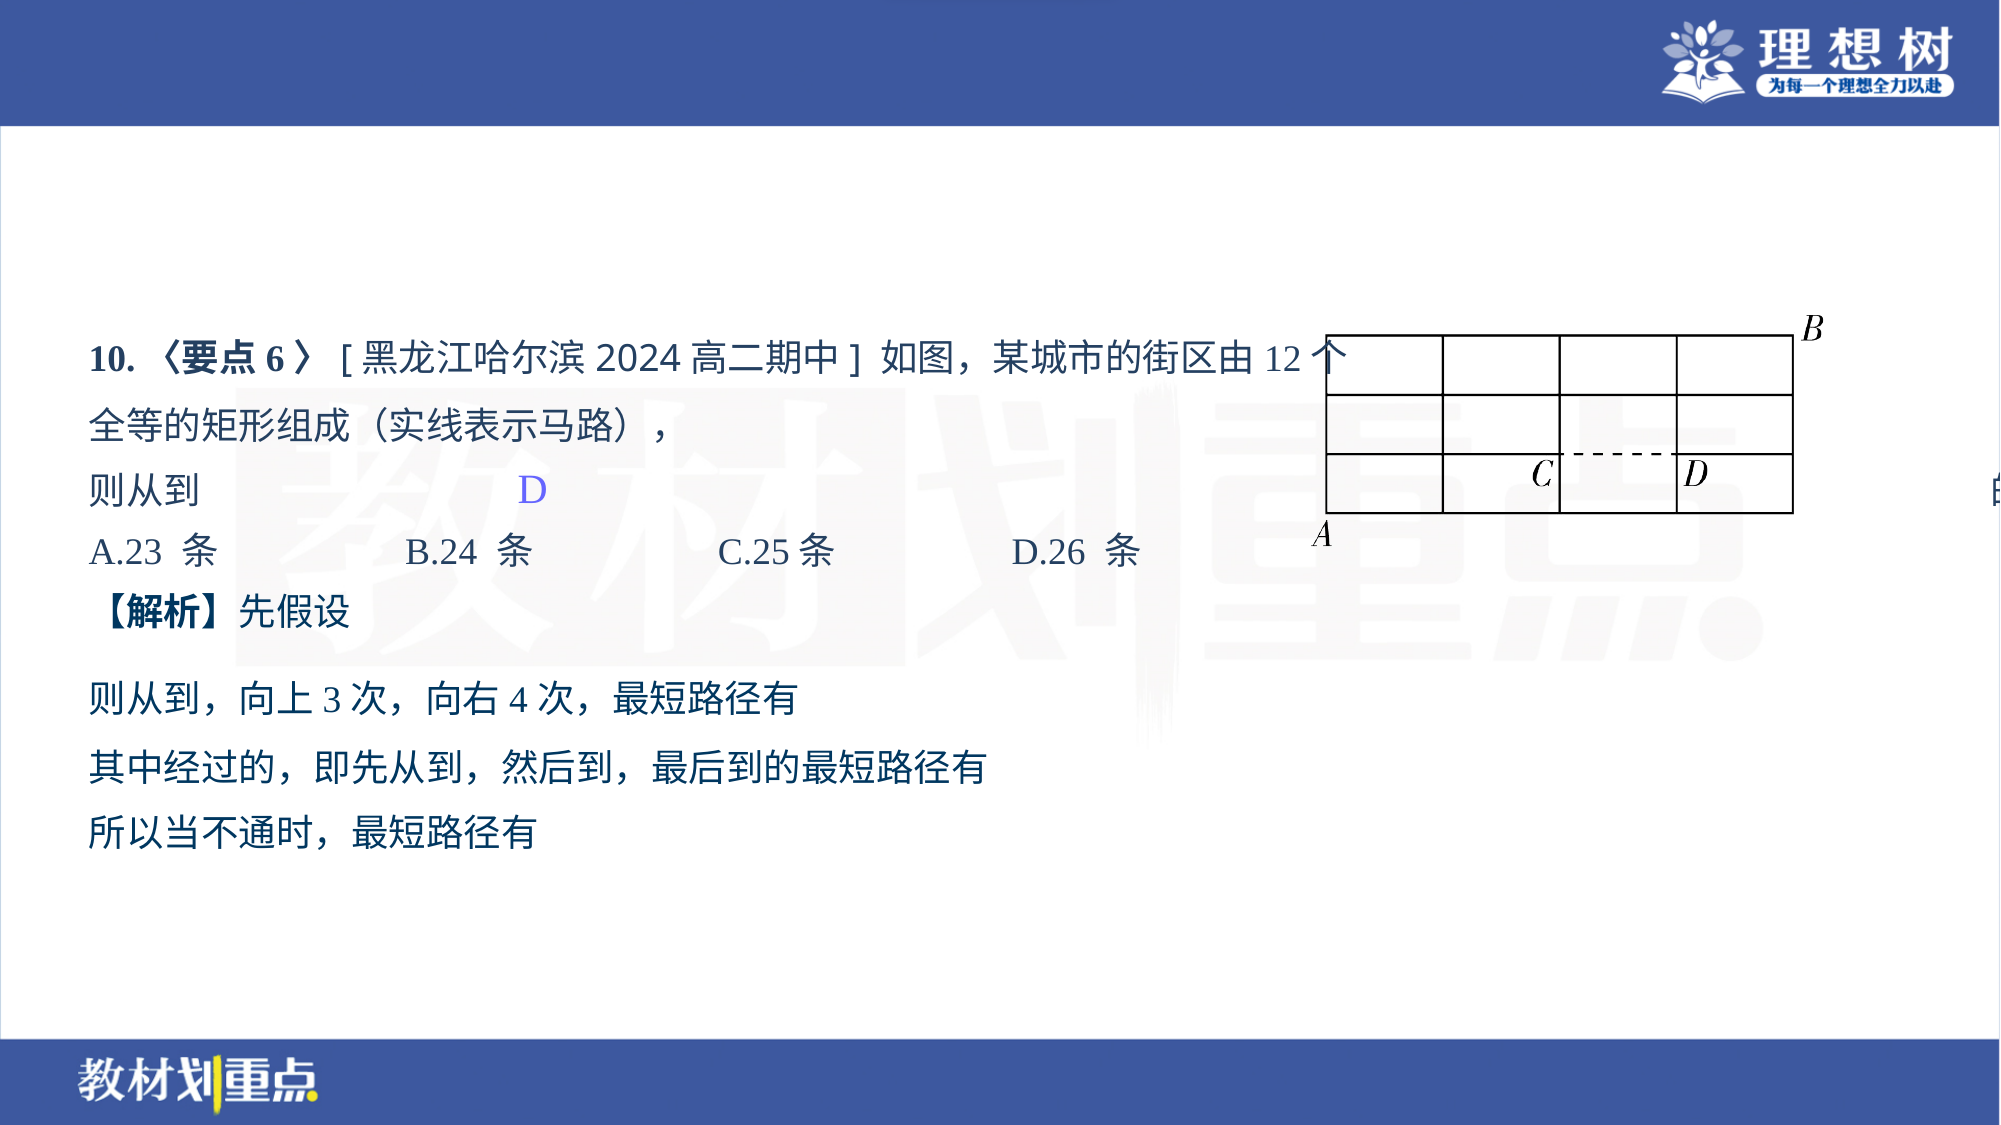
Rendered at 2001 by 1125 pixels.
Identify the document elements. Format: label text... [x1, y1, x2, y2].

text_box D [502, 459, 563, 505]
picture [0, 0, 2000, 1125]
picture [1996, 491, 2000, 501]
text_box A.23 条 B.24 条 C.25条 D.26 条 [88, 505, 1293, 565]
